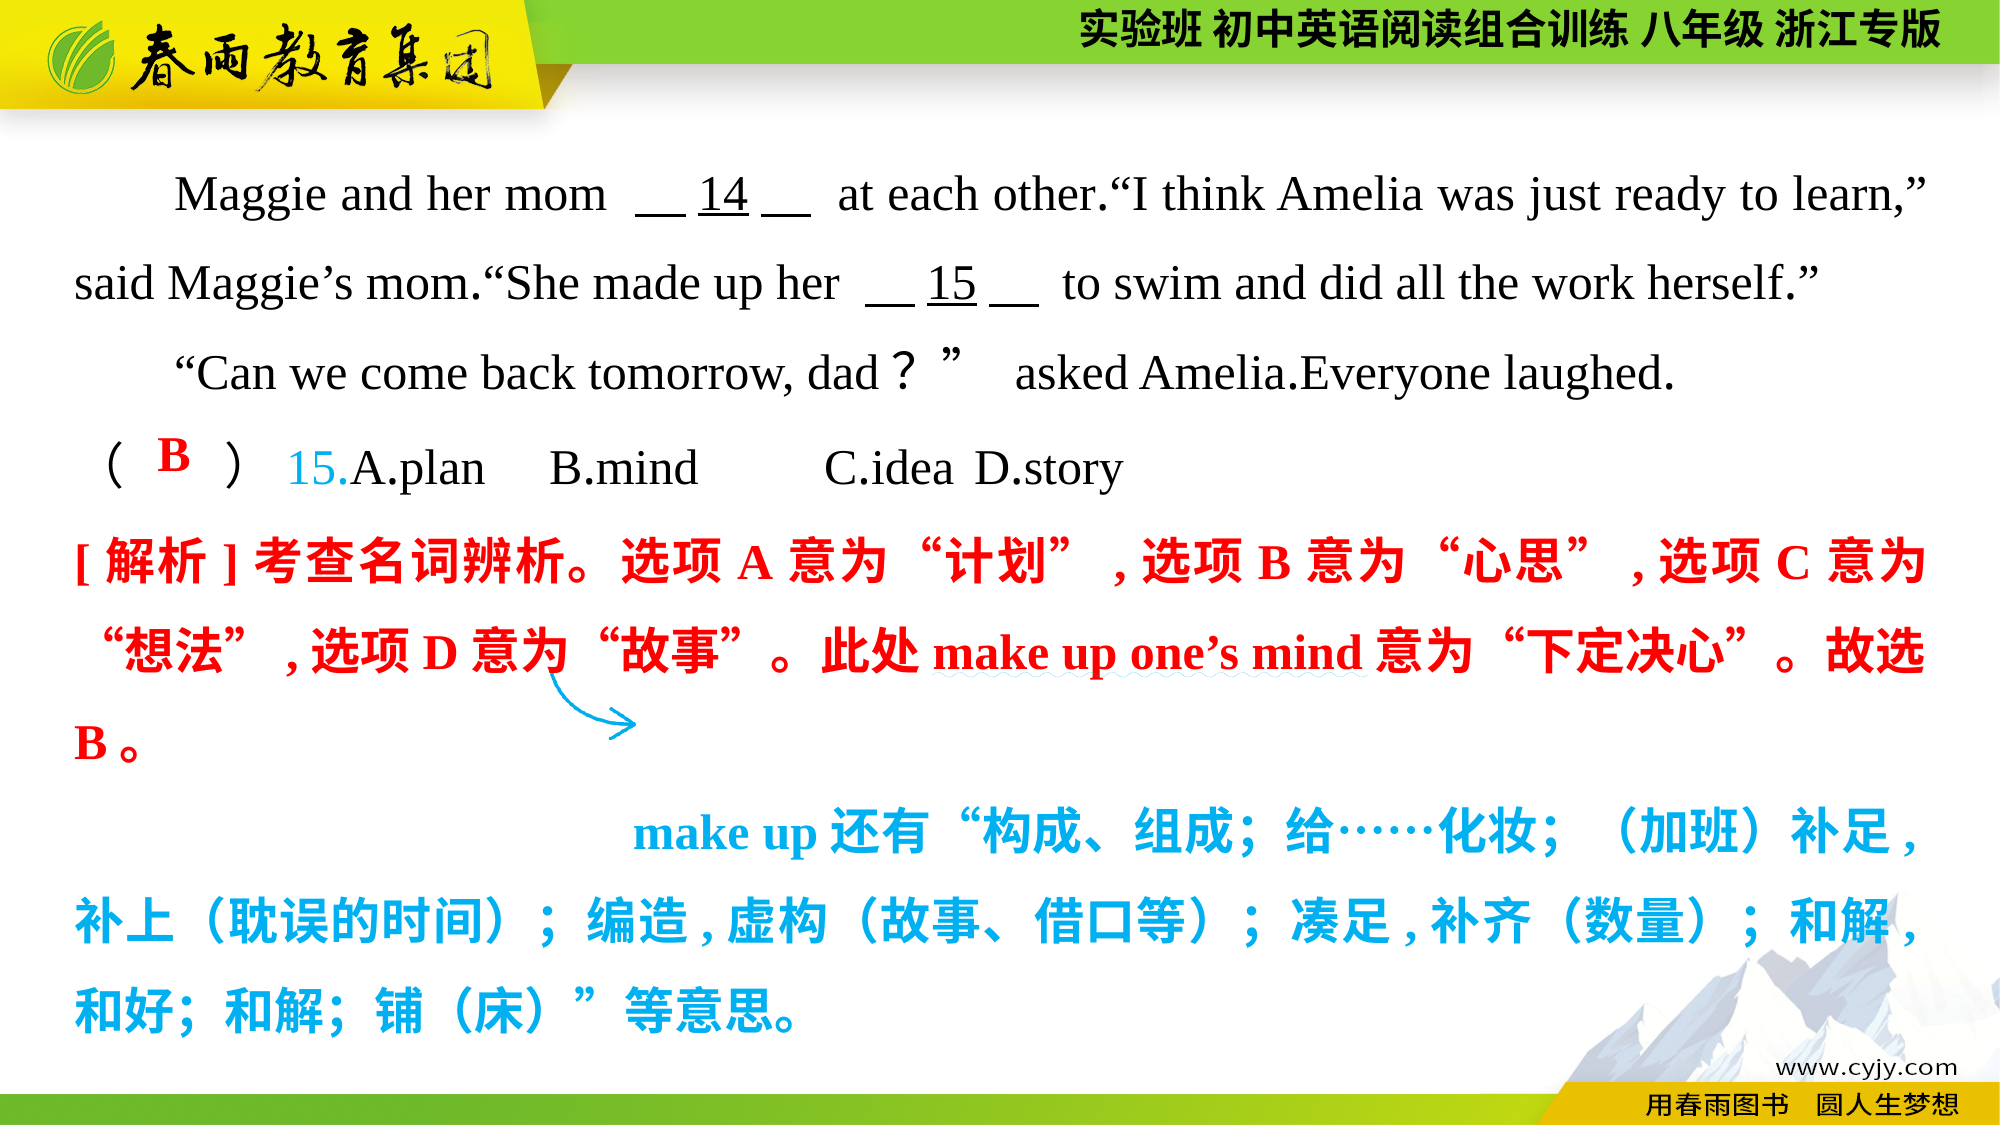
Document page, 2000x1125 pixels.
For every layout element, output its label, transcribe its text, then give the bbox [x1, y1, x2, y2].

text_box [解析]考查名词辨析。选项A意为“计划”,选项B意为“心思”,选项C意为“想法”,选项D意为“故事”。此处make up one’s mind意为“下定决心”。故选B。 make up还有“构成、组成；给……化妆；（加班）补足,补上（耽误的时间）；编造,虚构（故事、借口等）；凑足,补齐（数量）；和解,和好；和解；铺（床）”等意思。 [59, 491, 1944, 1047]
list Maggie and her mom 14 at each other.“I think Amelia was just ready to learn,” said Maggie’s mom.“She made up her 15 to swim and did all the work herself.” “Can we come back tomorrow, dad？” asked Amelia.Everyone laughed. [59, 122, 1944, 399]
text_box B [142, 414, 206, 490]
picture [0, 0, 2000, 1125]
text_box （ ）15.A.plan B.mind C.idea D.story [59, 399, 1944, 491]
